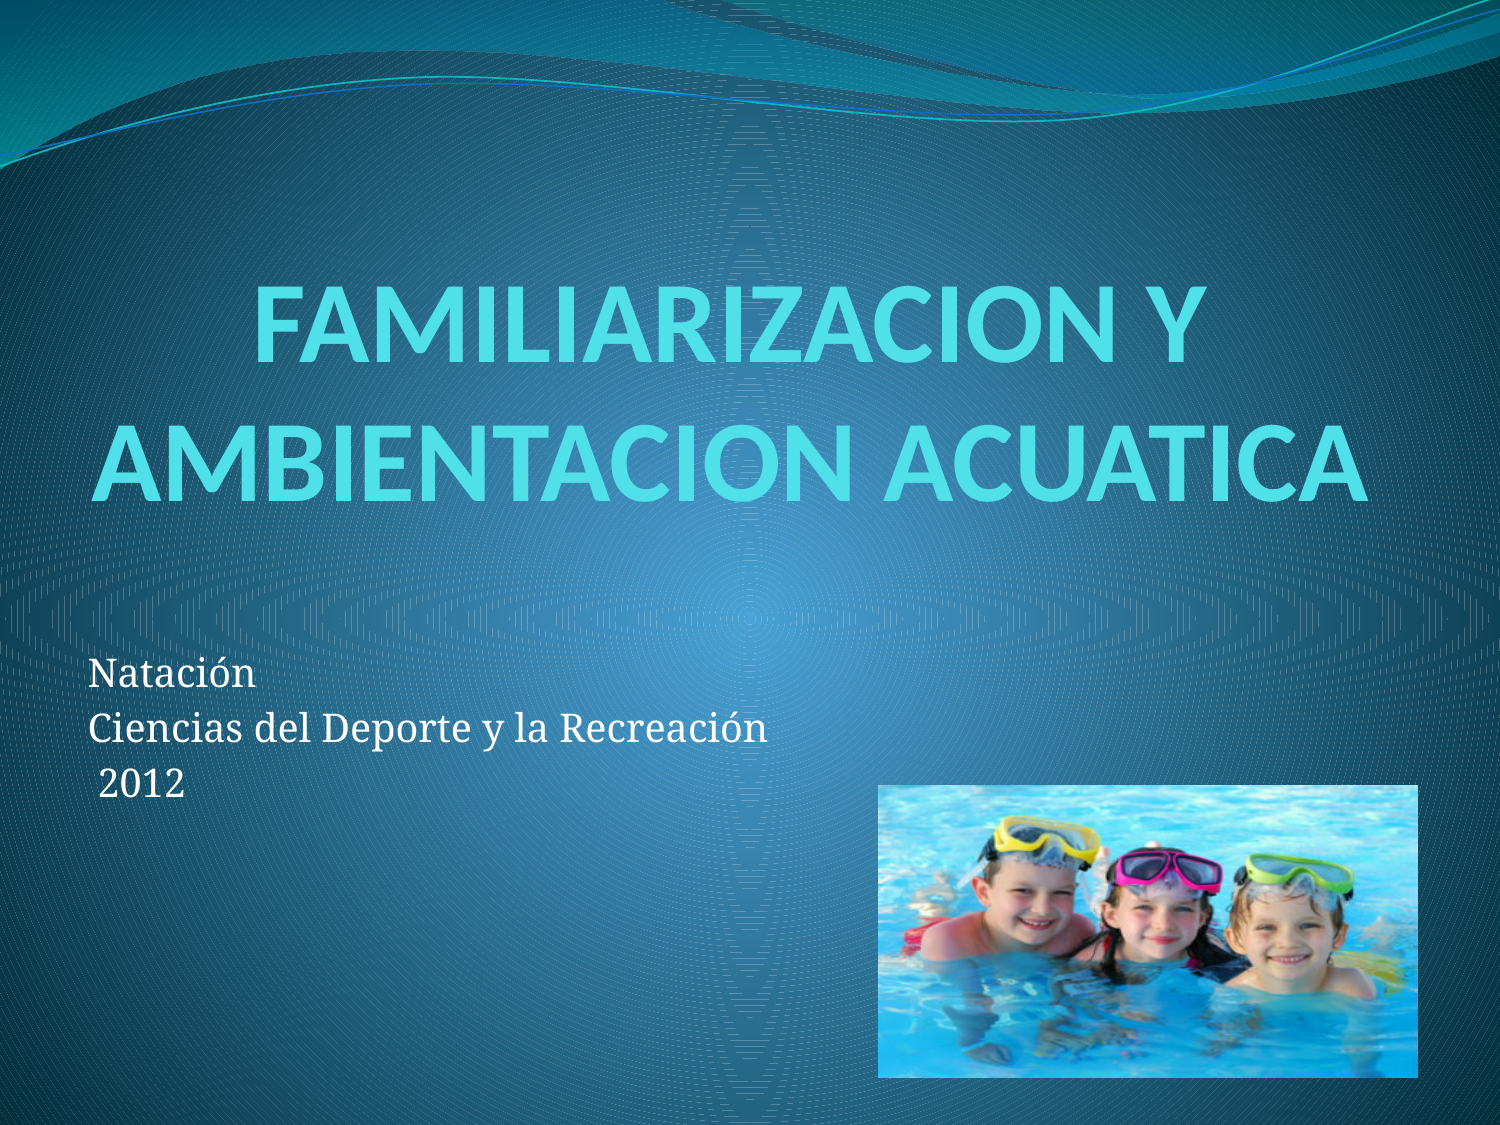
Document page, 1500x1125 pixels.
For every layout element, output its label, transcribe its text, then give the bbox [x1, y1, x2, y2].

picture [878, 784, 1419, 1079]
picture [1395, 1004, 1419, 1010]
title FAMILIARIZACION Y AMBIENTACION ACUATICA [87, 224, 1376, 525]
subtitle Natación Ciencias del Deporte y la Recreación 2012 [87, 529, 1376, 818]
